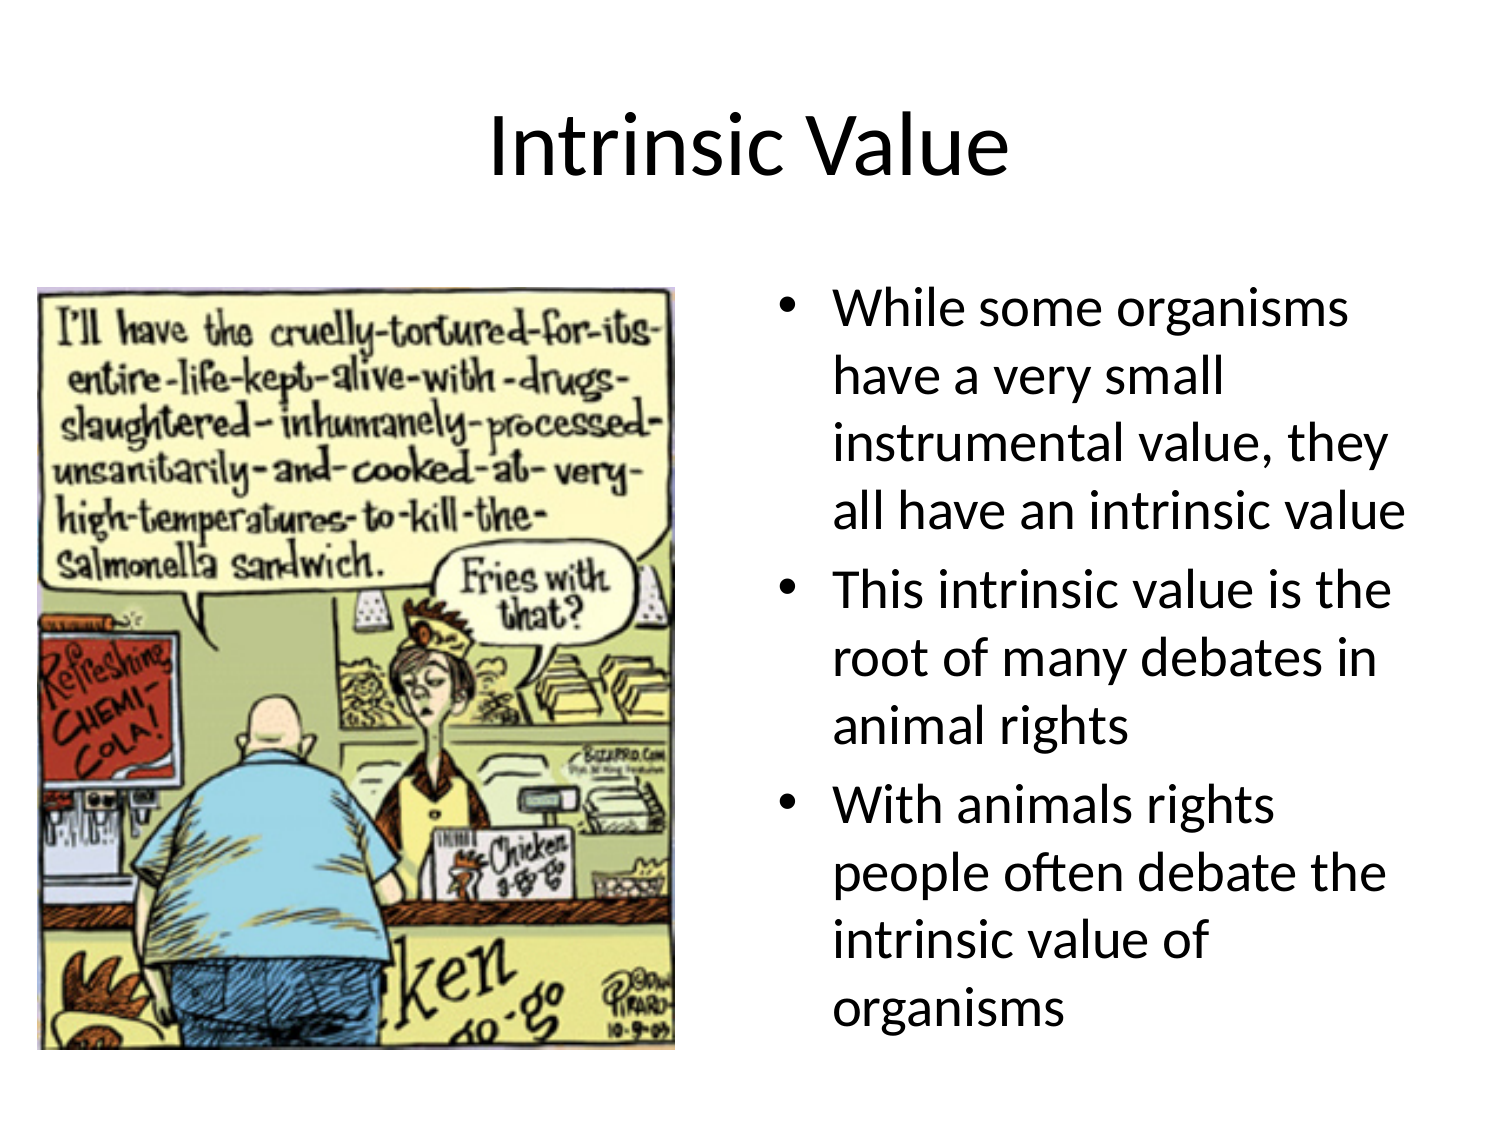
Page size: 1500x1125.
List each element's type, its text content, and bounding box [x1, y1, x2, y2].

picture [37, 287, 676, 1050]
title Intrinsic Value [75, 45, 1425, 233]
list While some organisms have a very small instrumental value, they all have an intrinsic value This intrinsic value is the root of many debates in animal rights With animals rights people often debate the intrinsic value of organisms [762, 262, 1425, 1063]
